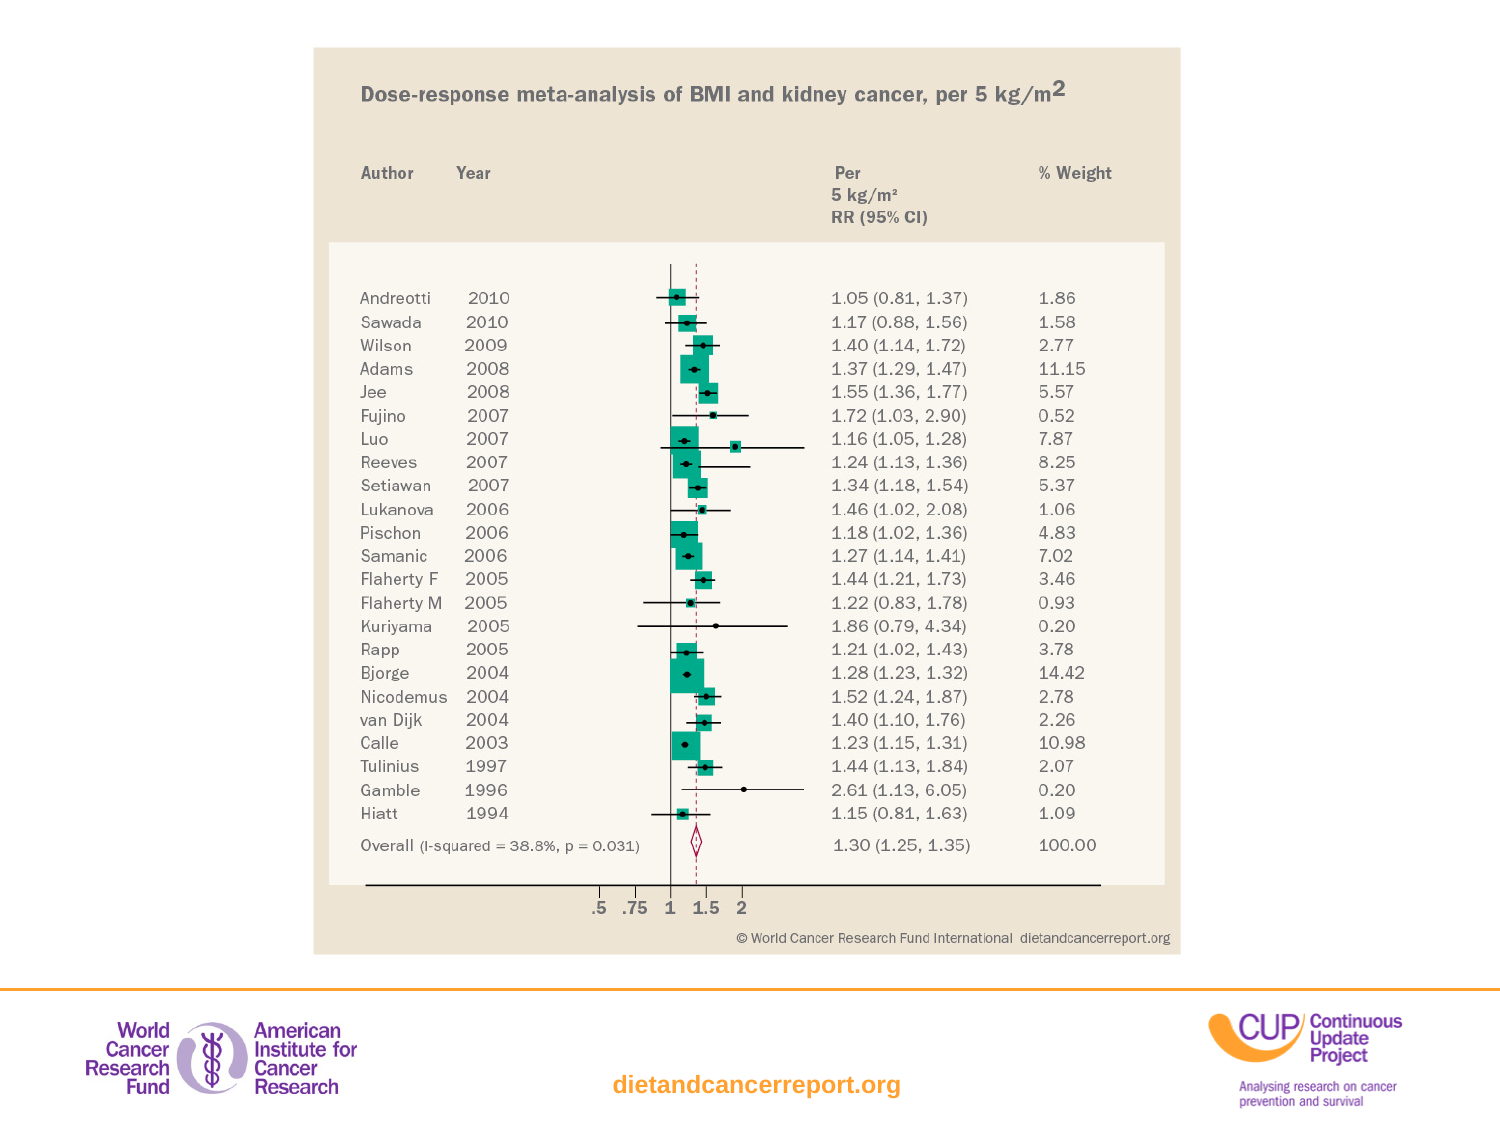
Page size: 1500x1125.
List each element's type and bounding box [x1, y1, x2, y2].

picture [1207, 1013, 1403, 1109]
picture [86, 1022, 357, 1094]
picture [285, 19, 1209, 982]
